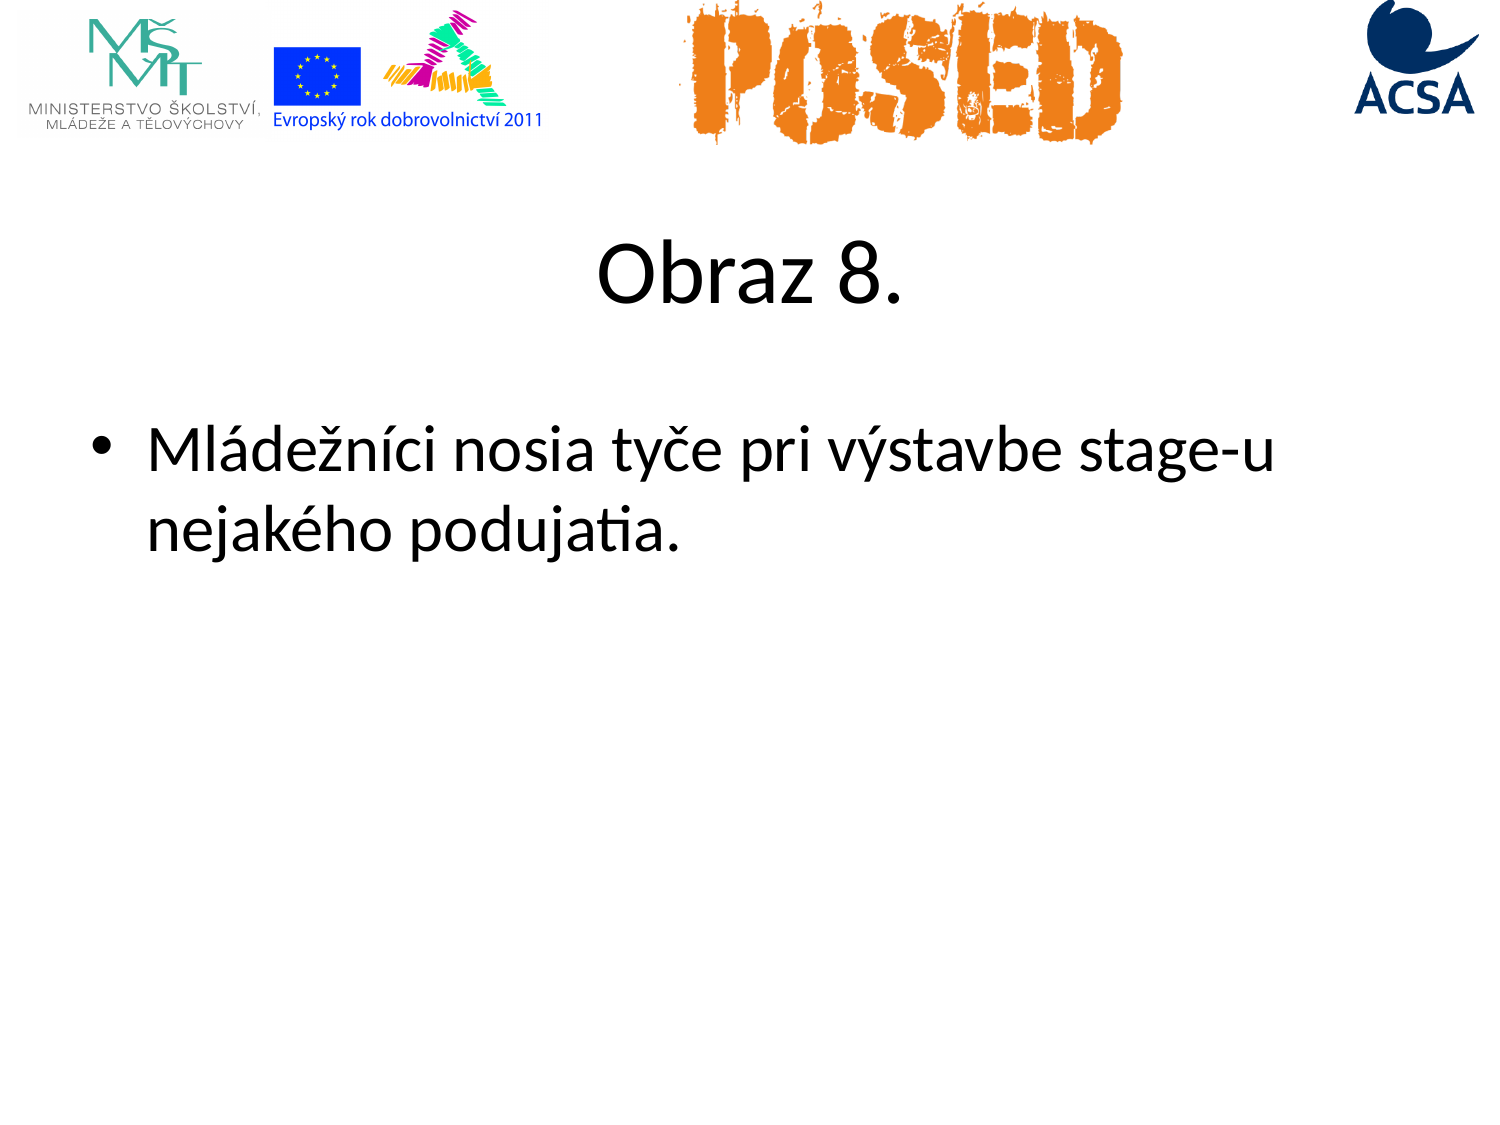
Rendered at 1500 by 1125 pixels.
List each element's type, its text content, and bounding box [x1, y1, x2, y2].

picture [17, 0, 549, 142]
list Mládežníci nosia tyče pri výstavbe stage-u nejakého podujatia. [75, 397, 1425, 1005]
picture [679, 0, 1123, 145]
picture [1354, 0, 1479, 114]
title Obraz 8. [76, 172, 1427, 361]
